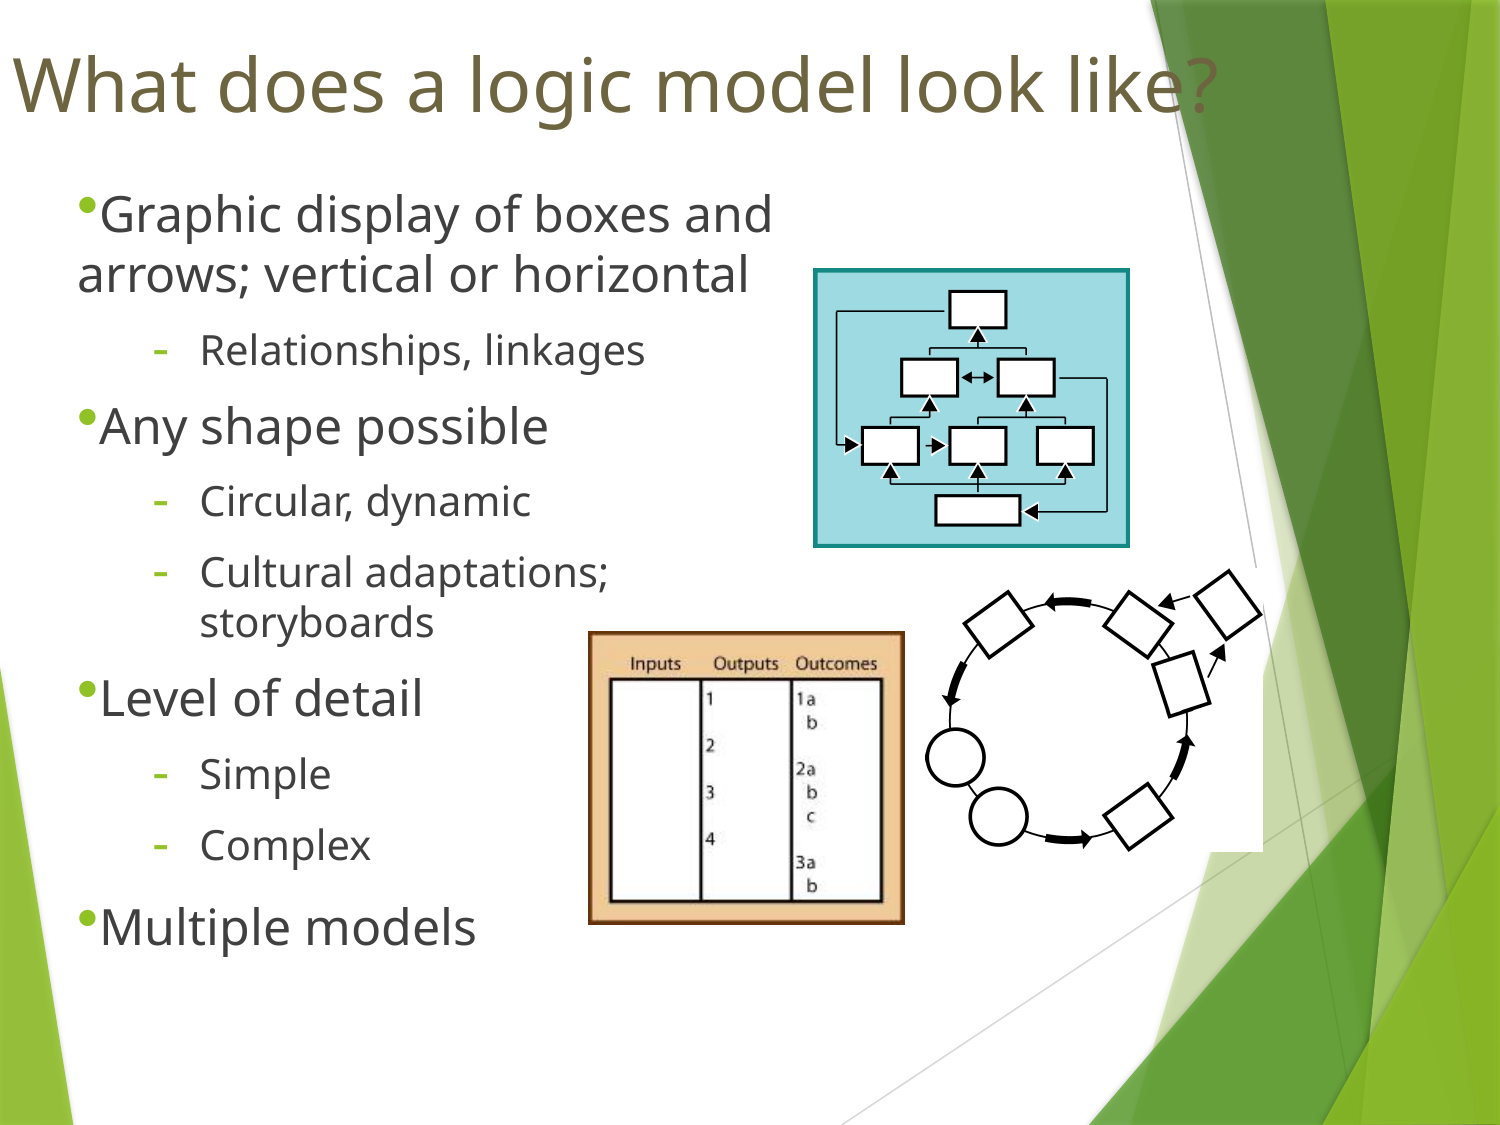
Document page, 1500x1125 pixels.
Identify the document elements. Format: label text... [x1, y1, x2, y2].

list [587, 630, 905, 926]
title What does a logic model look like? [12, 12, 1288, 263]
picture [924, 568, 1263, 853]
list Graphic display of boxes and arrows; vertical or horizontal Relationships, linkages Any shape possible Circular, dynamic Cultural adaptations; storyboards Level of detail Simple Complex Multiple models [62, 174, 800, 1018]
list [812, 268, 1131, 549]
